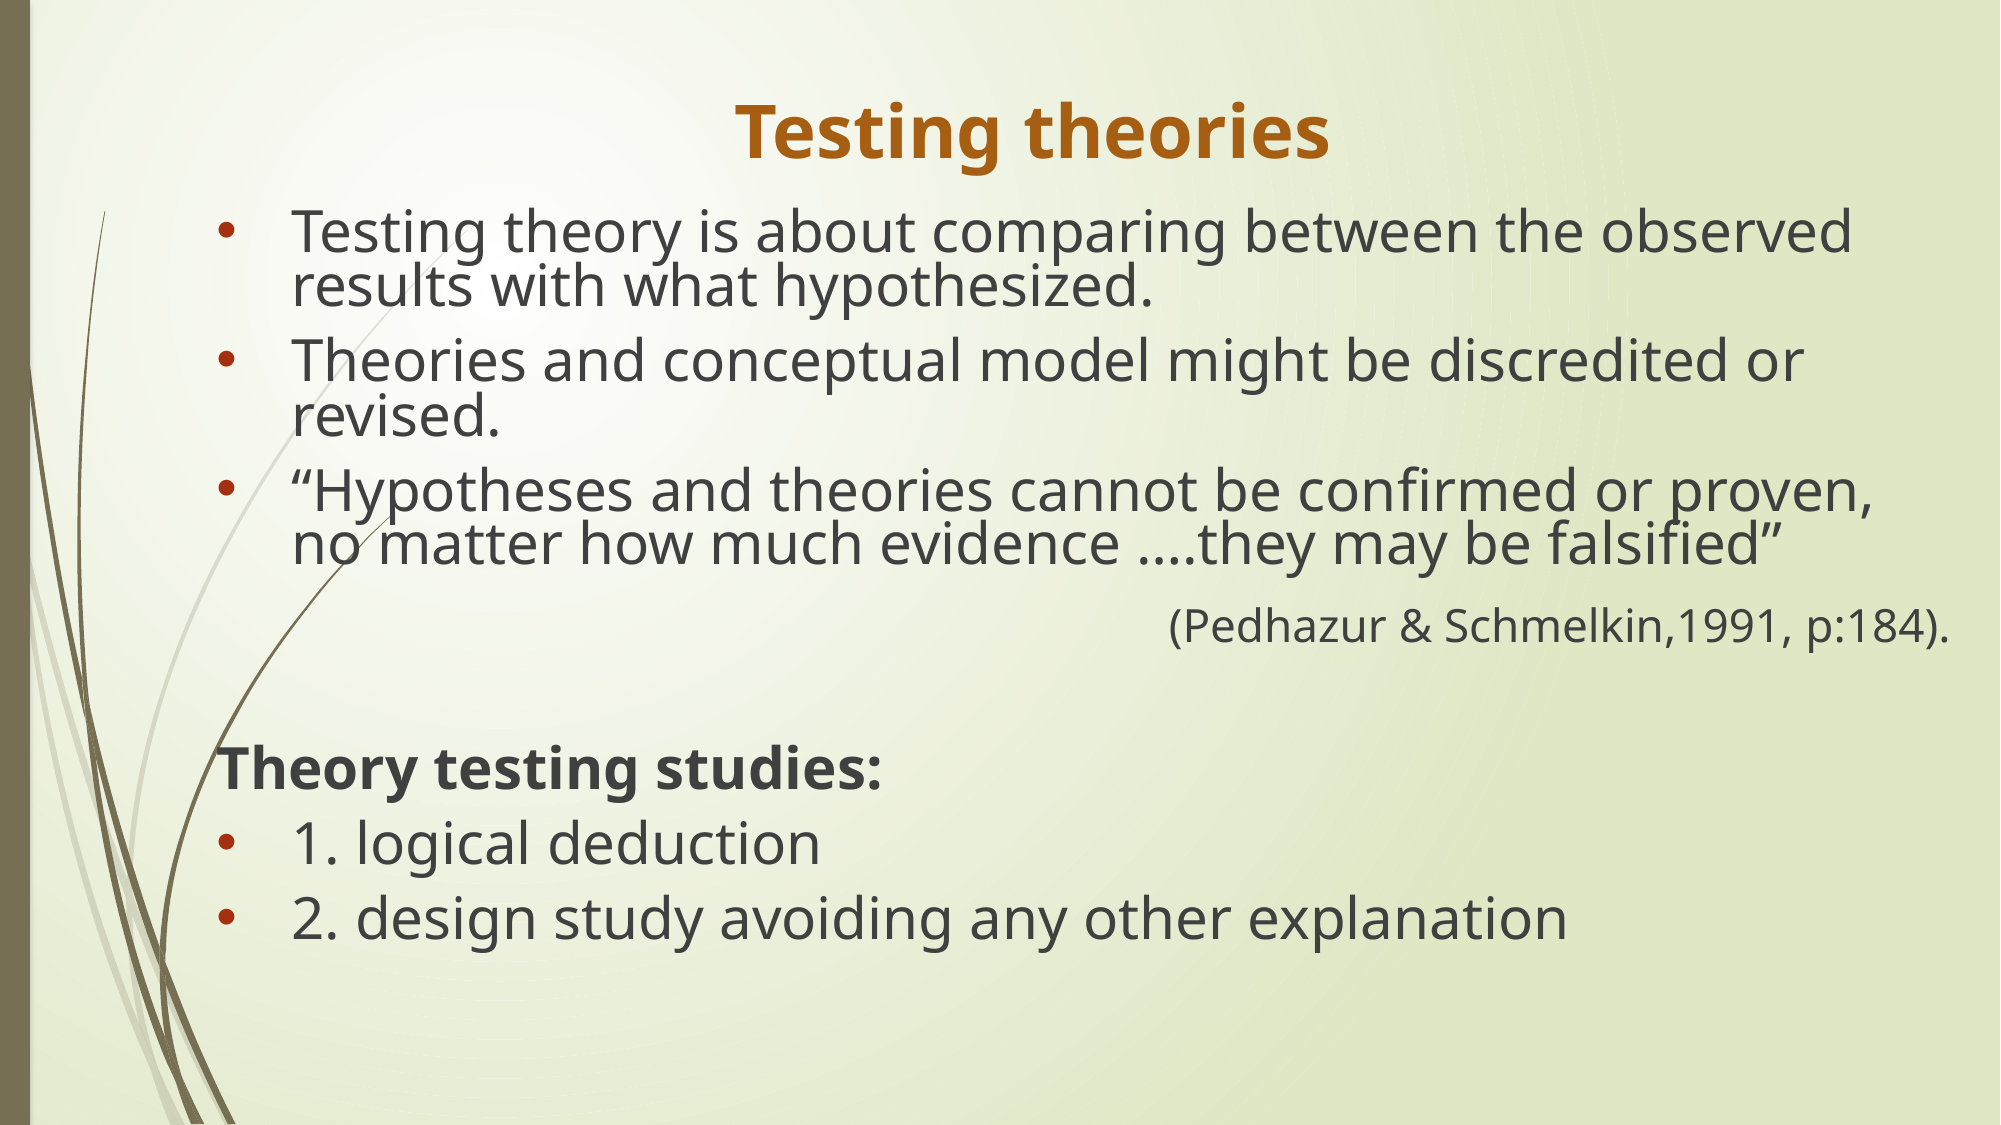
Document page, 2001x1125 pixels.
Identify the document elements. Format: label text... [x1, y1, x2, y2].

list Testing theory is about comparing between the observed results with what hypothesized. Theories and conceptual model might be discredited or revised. “Hypotheses and theories cannot be confirmed or proven, no matter how much evidence ….they may be falsified” (Pedhazur & Schmelkin,1991, p:184). Theory testing studies: 1. logical deduction 2. design study avoiding any other explanation [201, 202, 1967, 1012]
title Testing theories [133, 76, 1934, 182]
